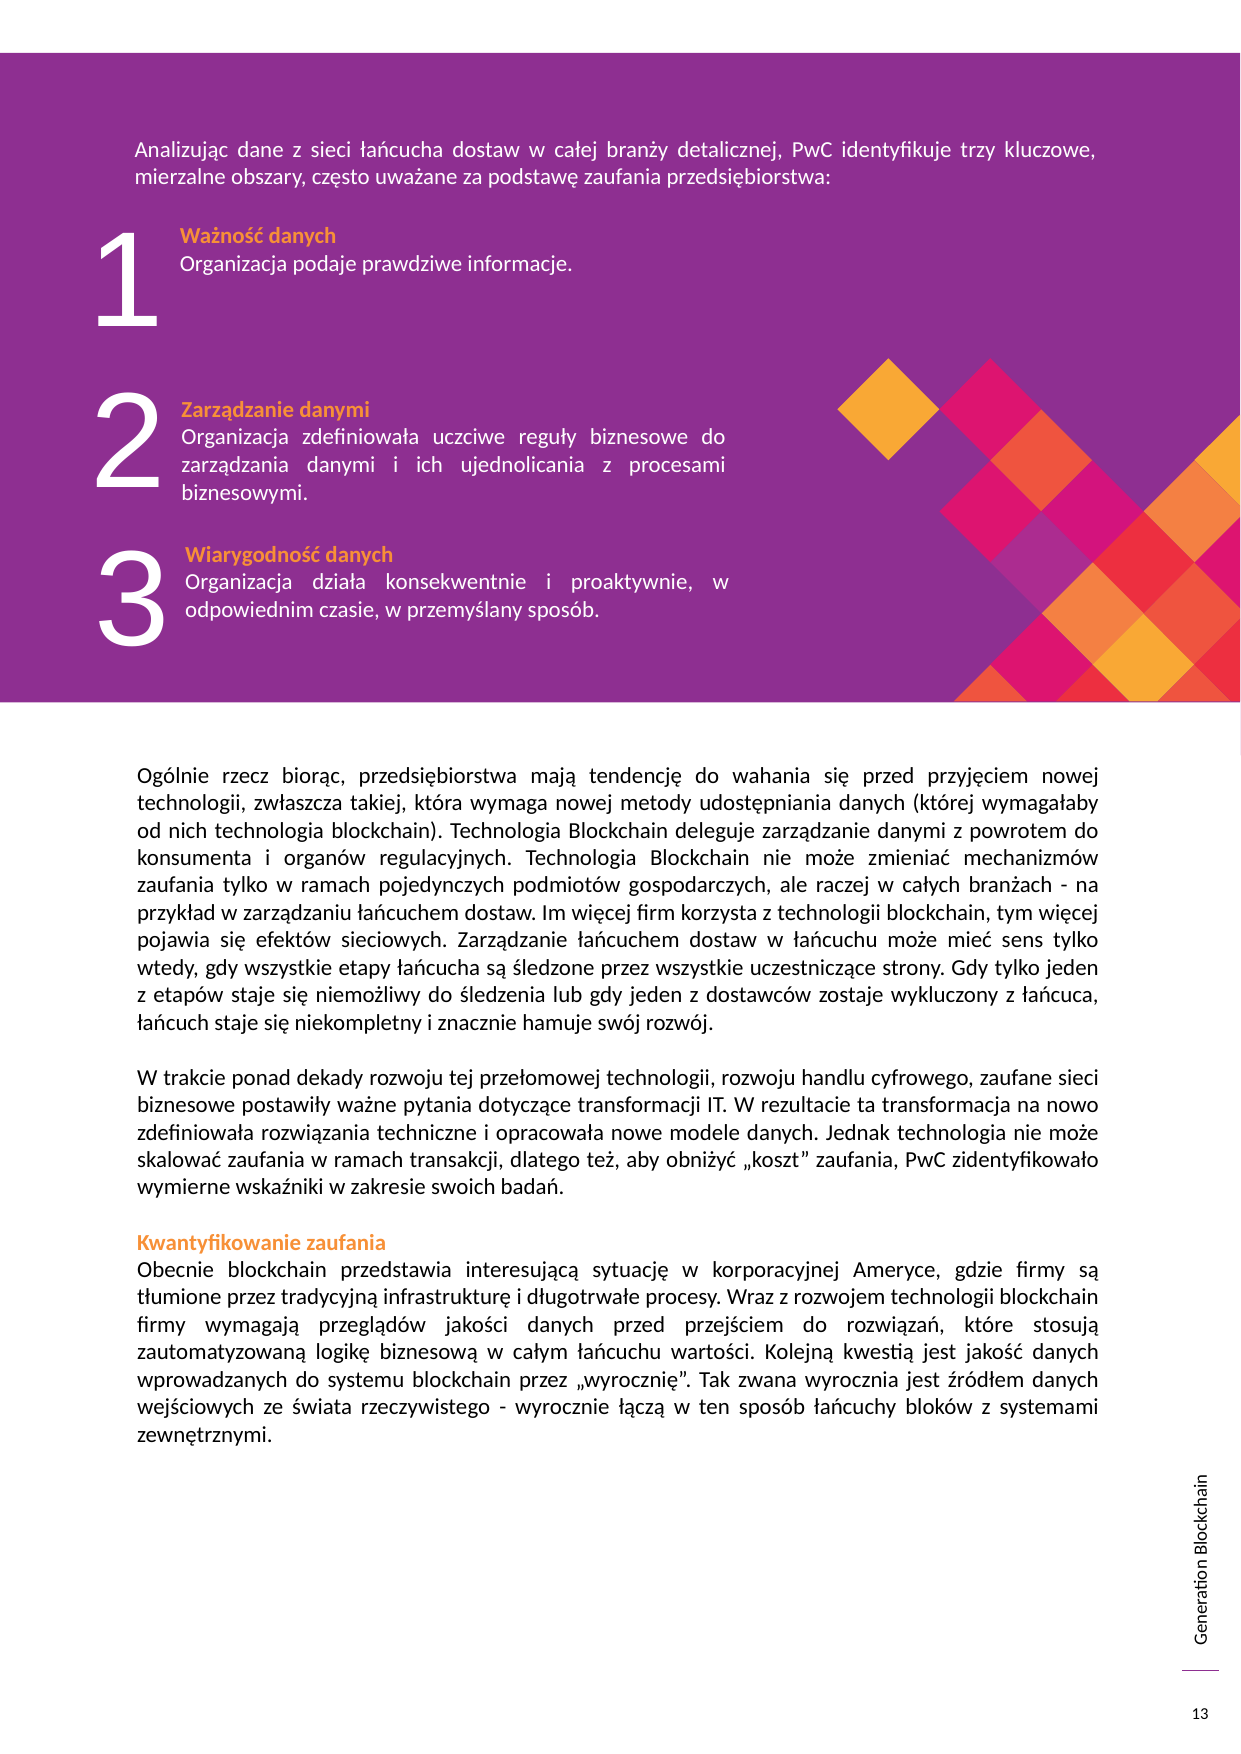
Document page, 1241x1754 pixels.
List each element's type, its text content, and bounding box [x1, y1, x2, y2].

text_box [852, 358, 1241, 728]
text_box Ważność danych Organizacja podaje prawdziwe informacje. [182, 213, 740, 317]
text_box Wiarygodność danych Organizacja działa konsekwentnie i proaktywnie, w odpowiednim czasie, w przemyślany sposób. [187, 531, 745, 635]
text_box Zarządzanie danymi Organizacja zdefiniowała uczciwe reguły biznesowe do zarządzania danymi i ich ujednolicania z procesami biznesowymi. [184, 387, 742, 491]
text_box 1 [73, 183, 182, 362]
text_box Ogólnie rzecz biorąc, przedsiębiorstwa mają tendencję do wahania się przed przyjęciem nowej technologii, zwłaszcza takiej, która wymaga nowej metody udostępniania danych (której wymagałaby od nich technologia blockchain). Technologia Blockchain deleguje zarządzanie danymi z powrotem do konsumenta i organów regulacyjnych. Technologia Blockchain nie może zmieniać mechanizmów zaufania tylko w ramach pojedynczych podmiotów gospodarczych, ale raczej w całych branżach - na przykład w zarządzaniu łańcuchem dostaw. Im więcej firm korzysta z technologii blockchain, tym więcej pojawia się efektów sieciowych. Zarządzanie łańcuchem dostaw w łańcuchu może mieć sens tylko wtedy, gdy wszystkie etapy łańcucha są śledzone przez wszystkie uczestniczące strony. Gdy tylko jeden z etapów staje się niemożliwy do śledzenia lub gdy jeden z dostawców zostaje wykluczony z łańcuca, łańcuch staje się niekompletny i znacznie hamuje swój rozwój. W trakcie ponad dekady rozwoju tej przełomowej technologii, rozwoju handlu cyfrowego, zaufane sieci biznesowe postawiły ważne pytania dotyczące transformacji IT. W rezultacie ta transformacja na nowo zdefiniowała rozwiązania techniczne i opracowała nowe modele danych. Jednak technologia nie może skalować zaufania w ramach transakcji, dlatego też, aby obniżyć „koszt” zaufania, PwC zidentyfikowało wymierne wskaźniki w zakresie swoich badań. Kwantyfikowanie zaufania Obecnie blockchain przedstawia interesującą sytuację w korporacyjnej Ameryce, gdzie firmy są tłumione przez tradycyjną infrastrukturę i długotrwałe procesy. Wraz z rozwojem technologii blockchain firmy wymagają przeglądów jakości danych przed przejściem do rozwiązań, które stosują zautomatyzowaną logikę biznesową w całym łańcuchu wartości. Kolejną kwestią jest jakość danych wprowadzanych do systemu blockchain przez „wyrocznię”. Tak zwana wyrocznia jest źródłem danych wejściowych ze świata rzeczywistego - wyrocznie łączą w ten sposób łańcuchy bloków z systemami zewnętrznymi. [122, 752, 1116, 1627]
text_box [0, 701, 1241, 831]
text_box 2 [75, 344, 184, 523]
slide_number 13 [1169, 1674, 1231, 1751]
text_box 3 [79, 502, 187, 680]
list Analizując dane z sieci łańcucha dostaw w całej branży detalicznej, PwC identyfikuje trzy kluczowe, mierzalne obszary, często uważane za podstawę zaufania przedsiębiorstwa: [119, 126, 1113, 174]
